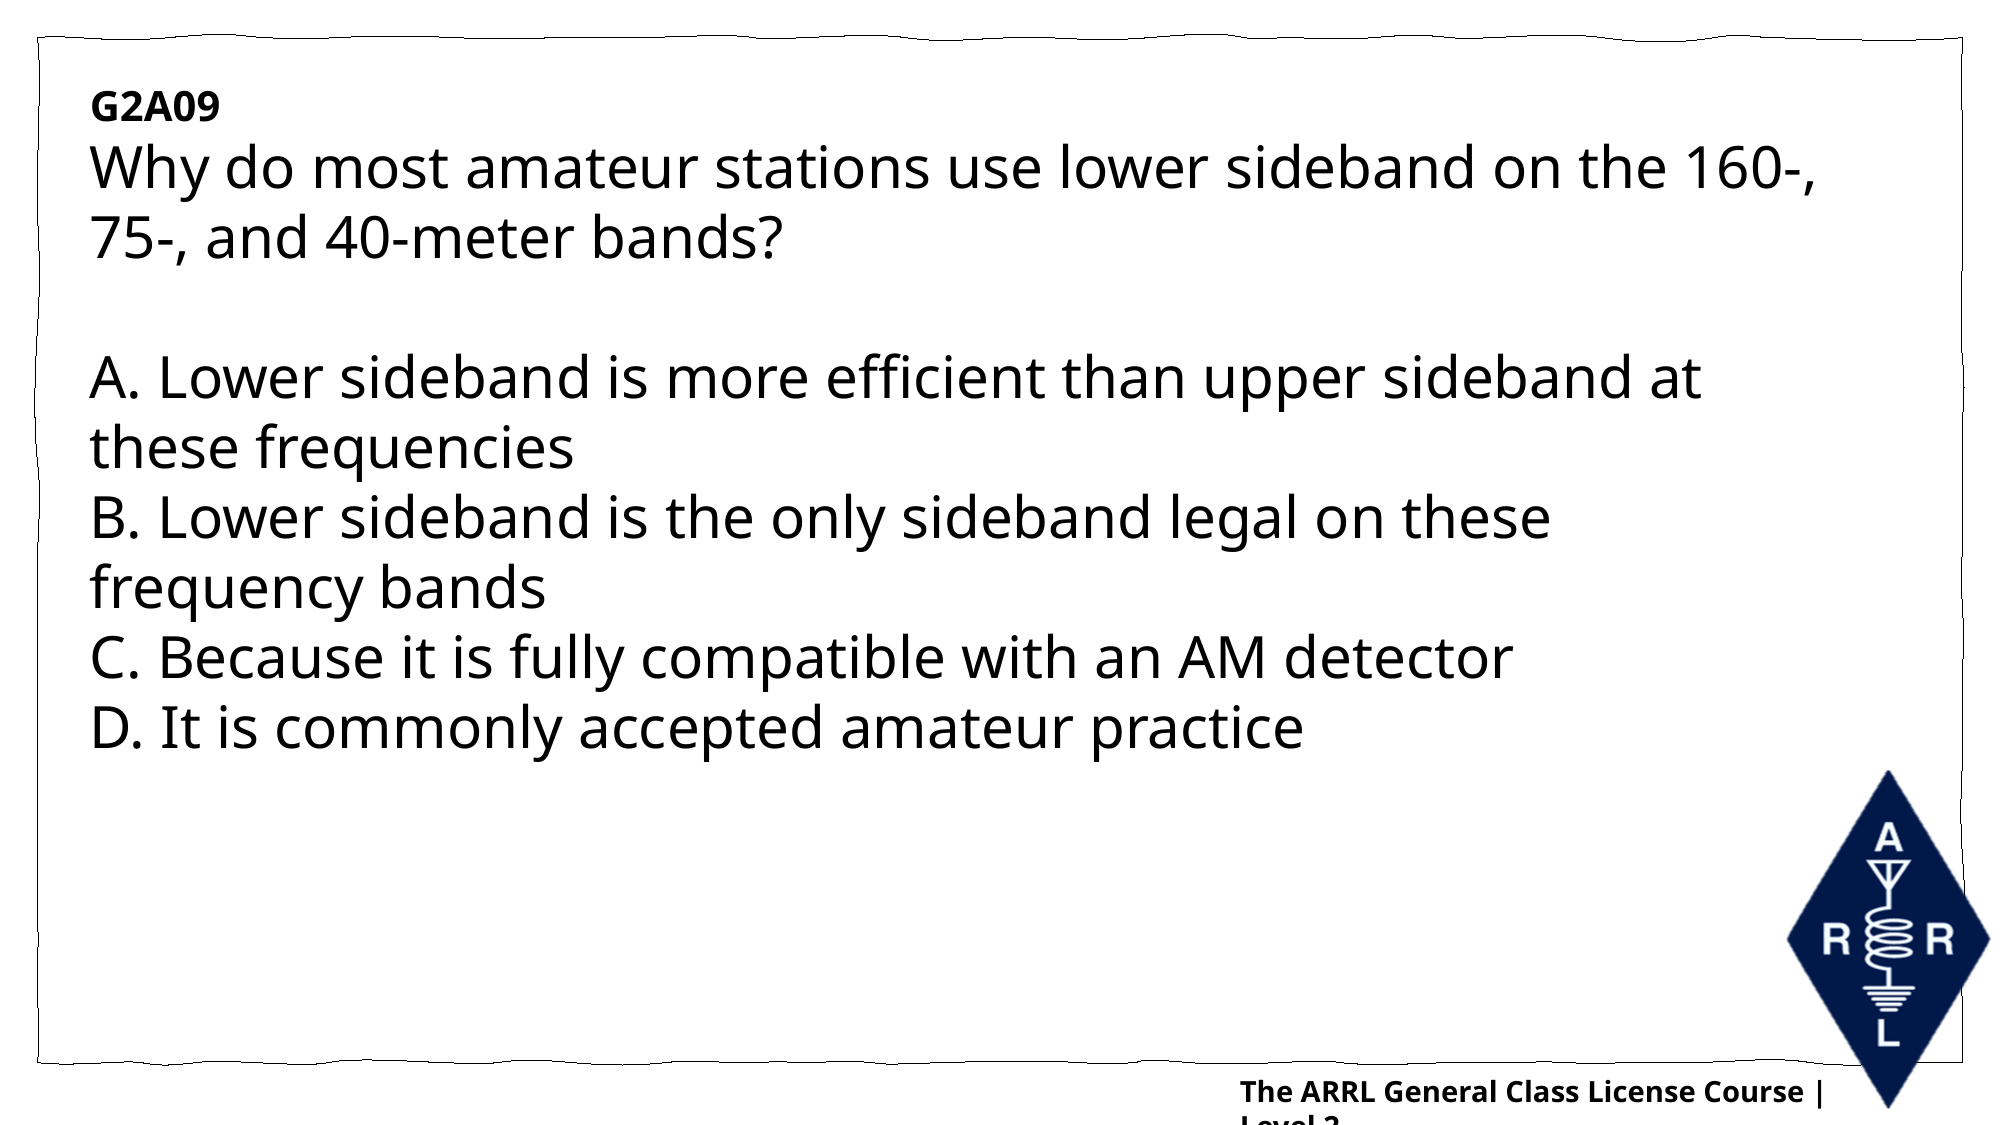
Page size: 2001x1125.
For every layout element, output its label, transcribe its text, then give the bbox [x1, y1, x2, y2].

picture [1773, 752, 1999, 1125]
text_box G2A09 Why do most amateur stations use lower sideband on the 160-, 75-, and 40-meter bands? A. Lower sideband is more efficient than upper sideband at these frequencies B. Lower sideband is the only sideband legal on these frequency bands C. Because it is fully compatible with an AM detector D. It is commonly accepted amateur practice [75, 72, 1850, 768]
